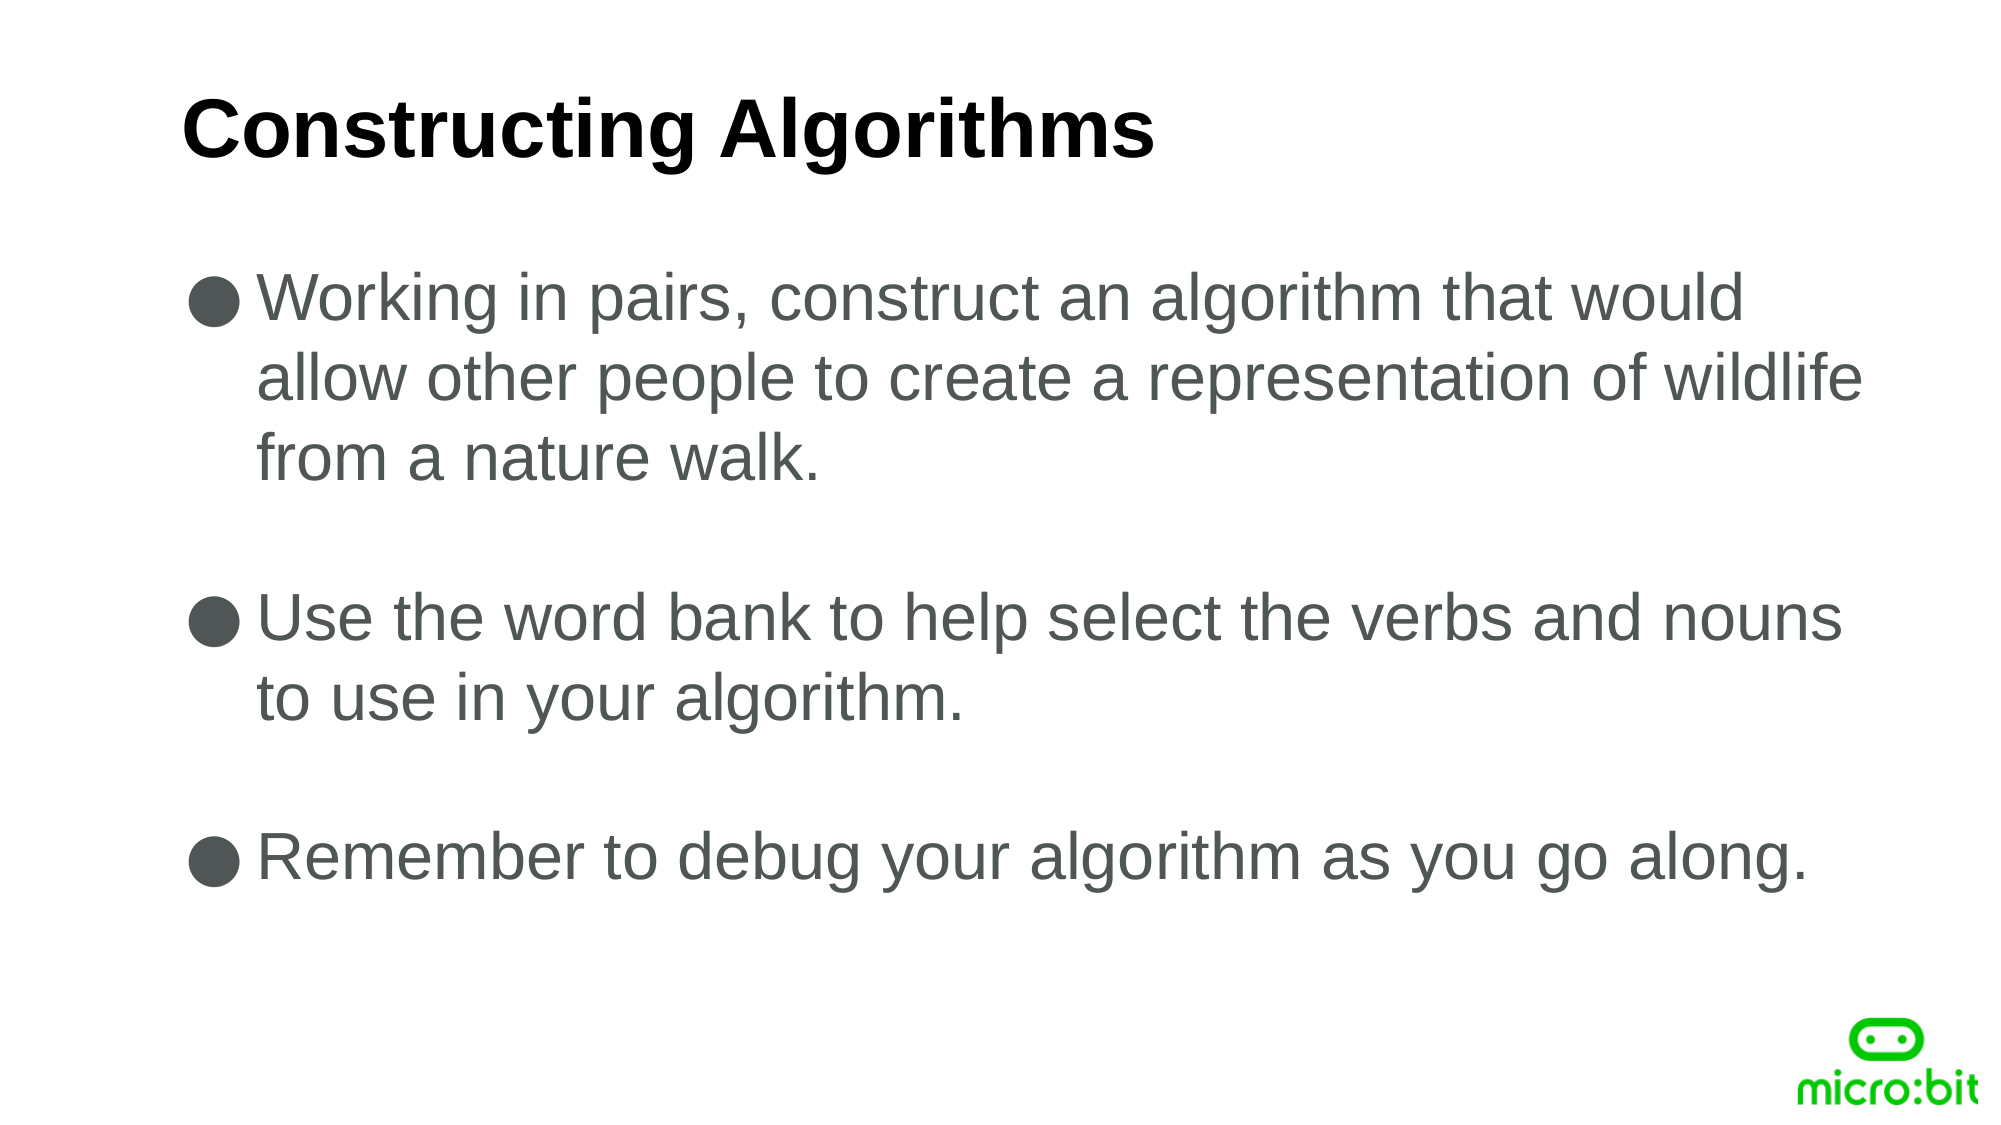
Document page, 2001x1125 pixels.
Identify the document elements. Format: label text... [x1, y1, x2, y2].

picture [1797, 1017, 1978, 1106]
text_box Constructing Algorithms Working in pairs, construct an algorithm that would allow other people to create a representation of wildlife from a nature walk. Use the word bank to help select the verbs and nouns to use in your algorithm. Remember to debug your algorithm as you go along. [166, 60, 1918, 884]
